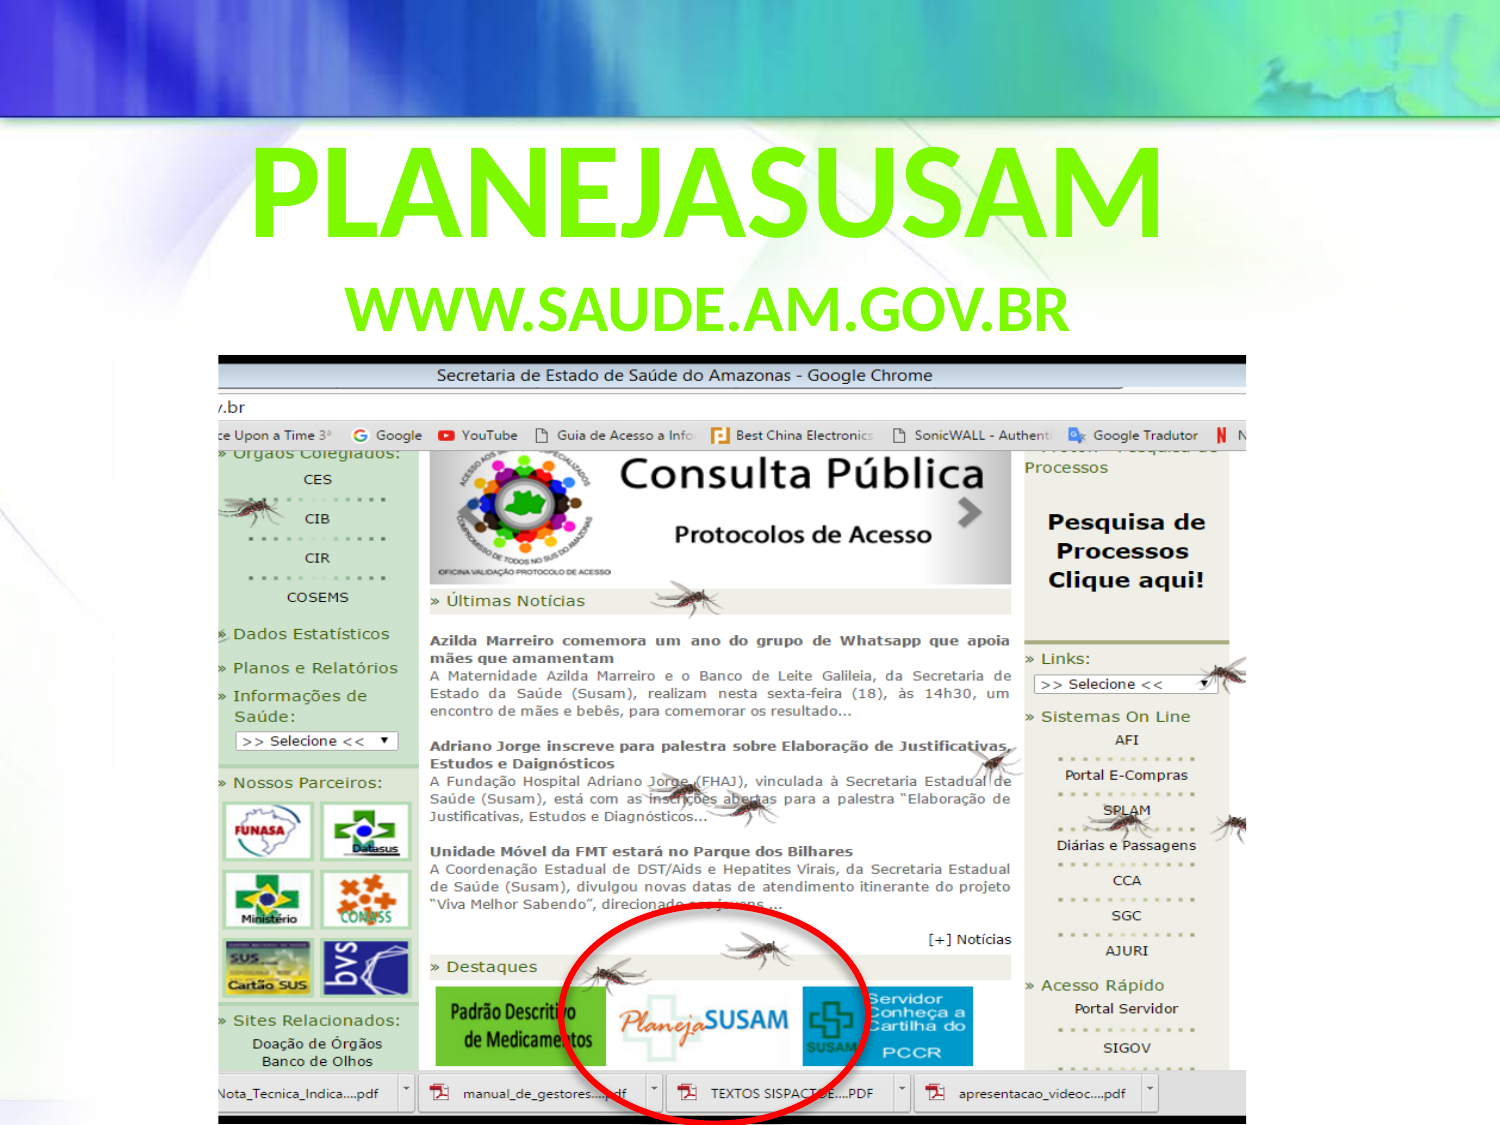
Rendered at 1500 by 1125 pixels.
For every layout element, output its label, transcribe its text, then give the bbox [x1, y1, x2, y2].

text_box Planejasusam www.saude.am.gov.br [233, 92, 1183, 353]
picture [0, 0, 1500, 1125]
